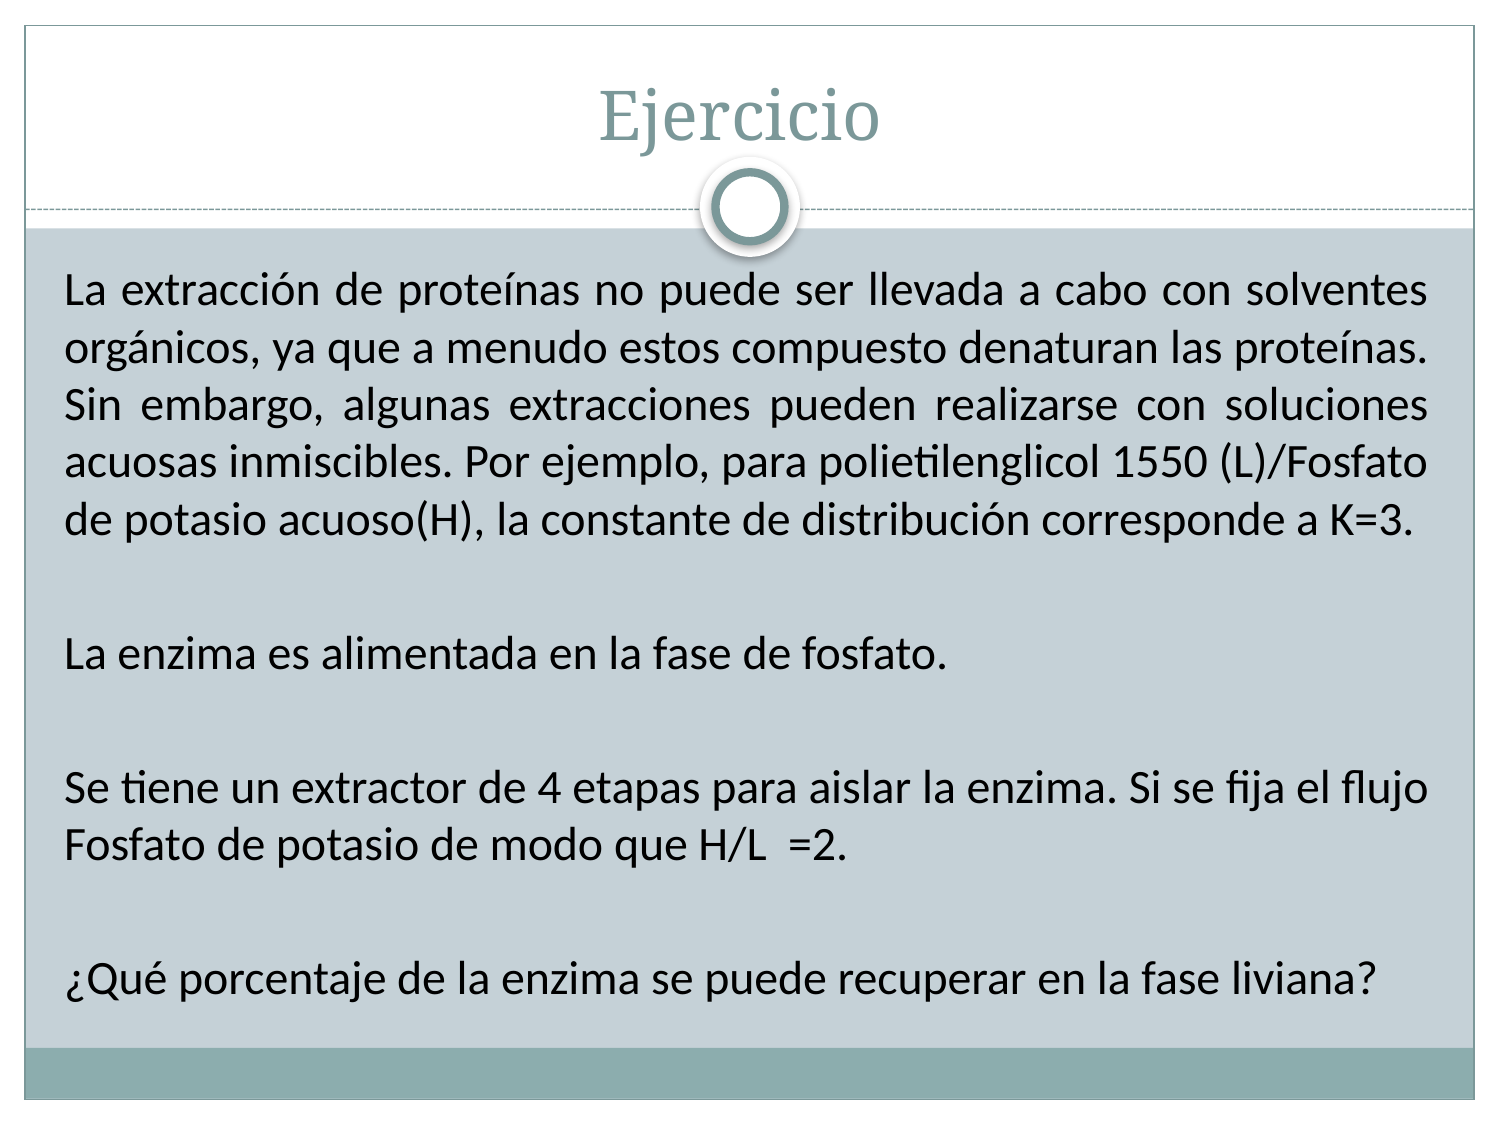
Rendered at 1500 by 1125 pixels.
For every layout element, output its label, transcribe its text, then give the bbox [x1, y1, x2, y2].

title Ejercicio [49, 37, 1450, 162]
list La extracción de proteínas no puede ser llevada a cabo con solventes orgánicos, ya que a menudo estos compuesto denaturan las proteínas. Sin embargo, algunas extracciones pueden realizarse con soluciones acuosas inmiscibles. Por ejemplo, para polietilenglicol 1550 (L)/Fosfato de potasio acuoso(H), la constante de distribución corresponde a K=3. La enzima es alimentada en la fase de fosfato. Se tiene un extractor de 4 etapas para aislar la enzima. Si se fija el flujo Fosfato de potasio de modo que H/L =2. ¿Qué porcentaje de la enzima se puede recuperar en la fase liviana? [49, 250, 1445, 1094]
